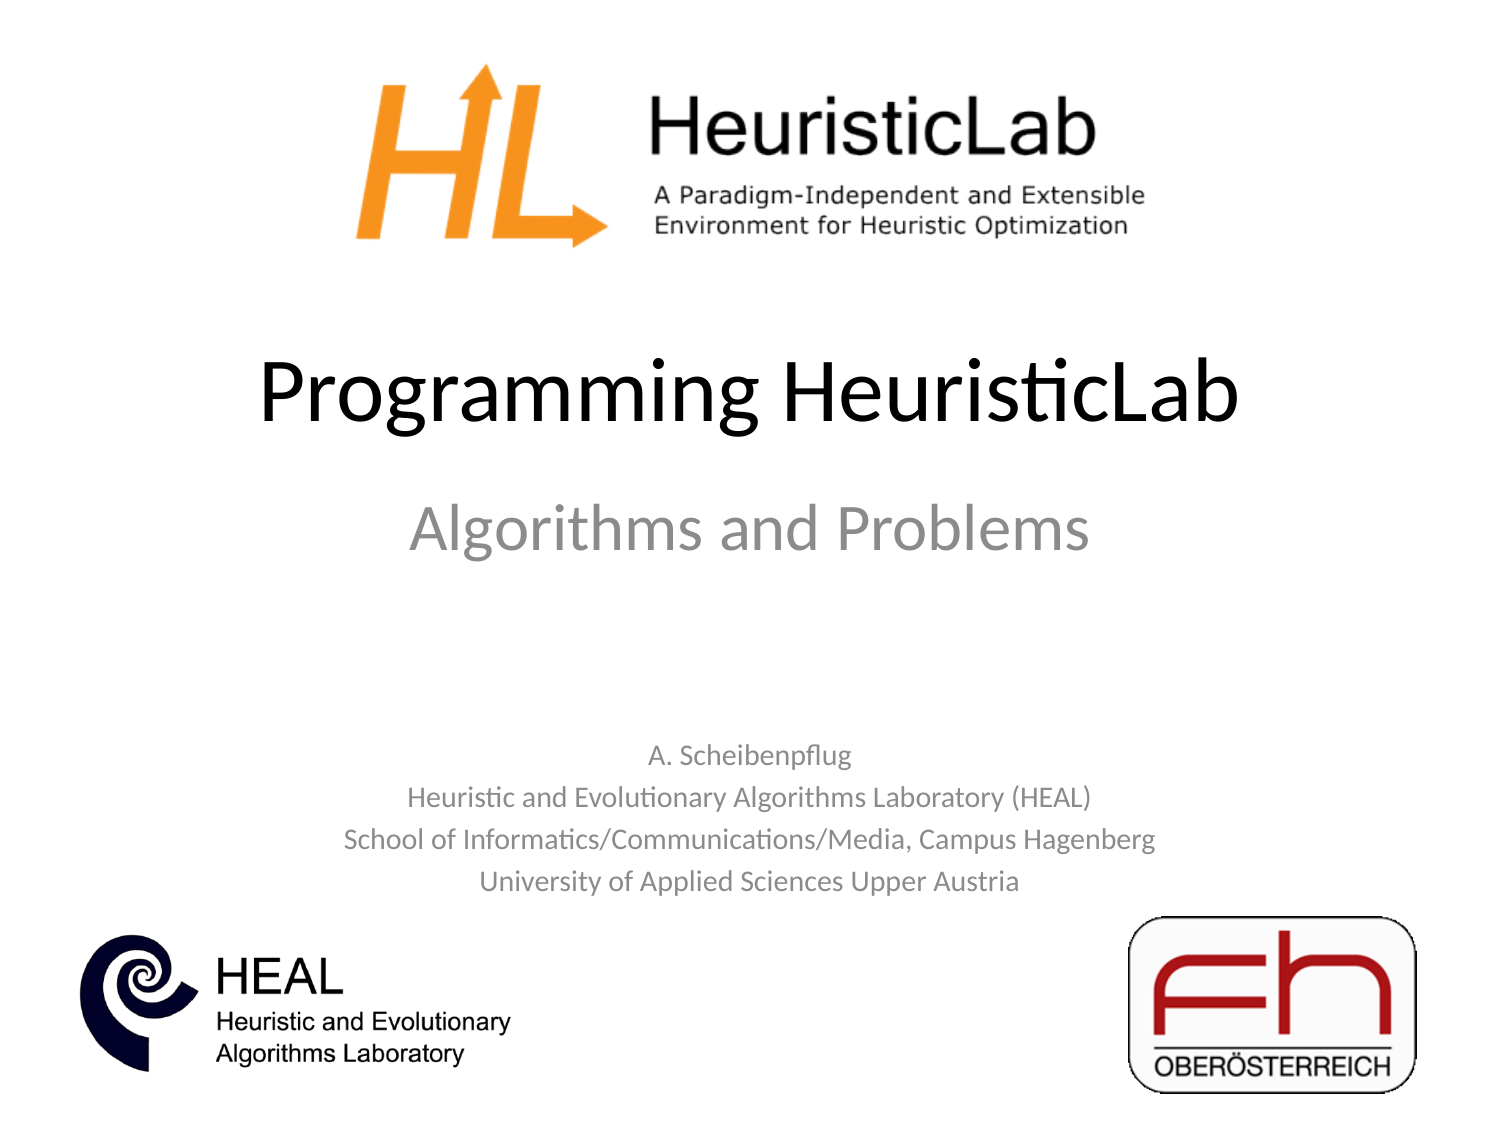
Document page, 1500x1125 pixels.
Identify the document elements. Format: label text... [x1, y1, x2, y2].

picture [76, 930, 514, 1075]
text_box A. Scheibenpflug Heuristic and Evolutionary Algorithms Laboratory (HEAL) School of Informatics/Communications/Media, Campus Hagenberg University of Applied Sciences Upper Austria [0, 727, 1500, 905]
picture [249, 55, 1251, 256]
title Programming HeuristicLab [0, 297, 1500, 475]
text_box Algorithms and Problems [0, 475, 1500, 602]
picture [1127, 916, 1418, 1094]
